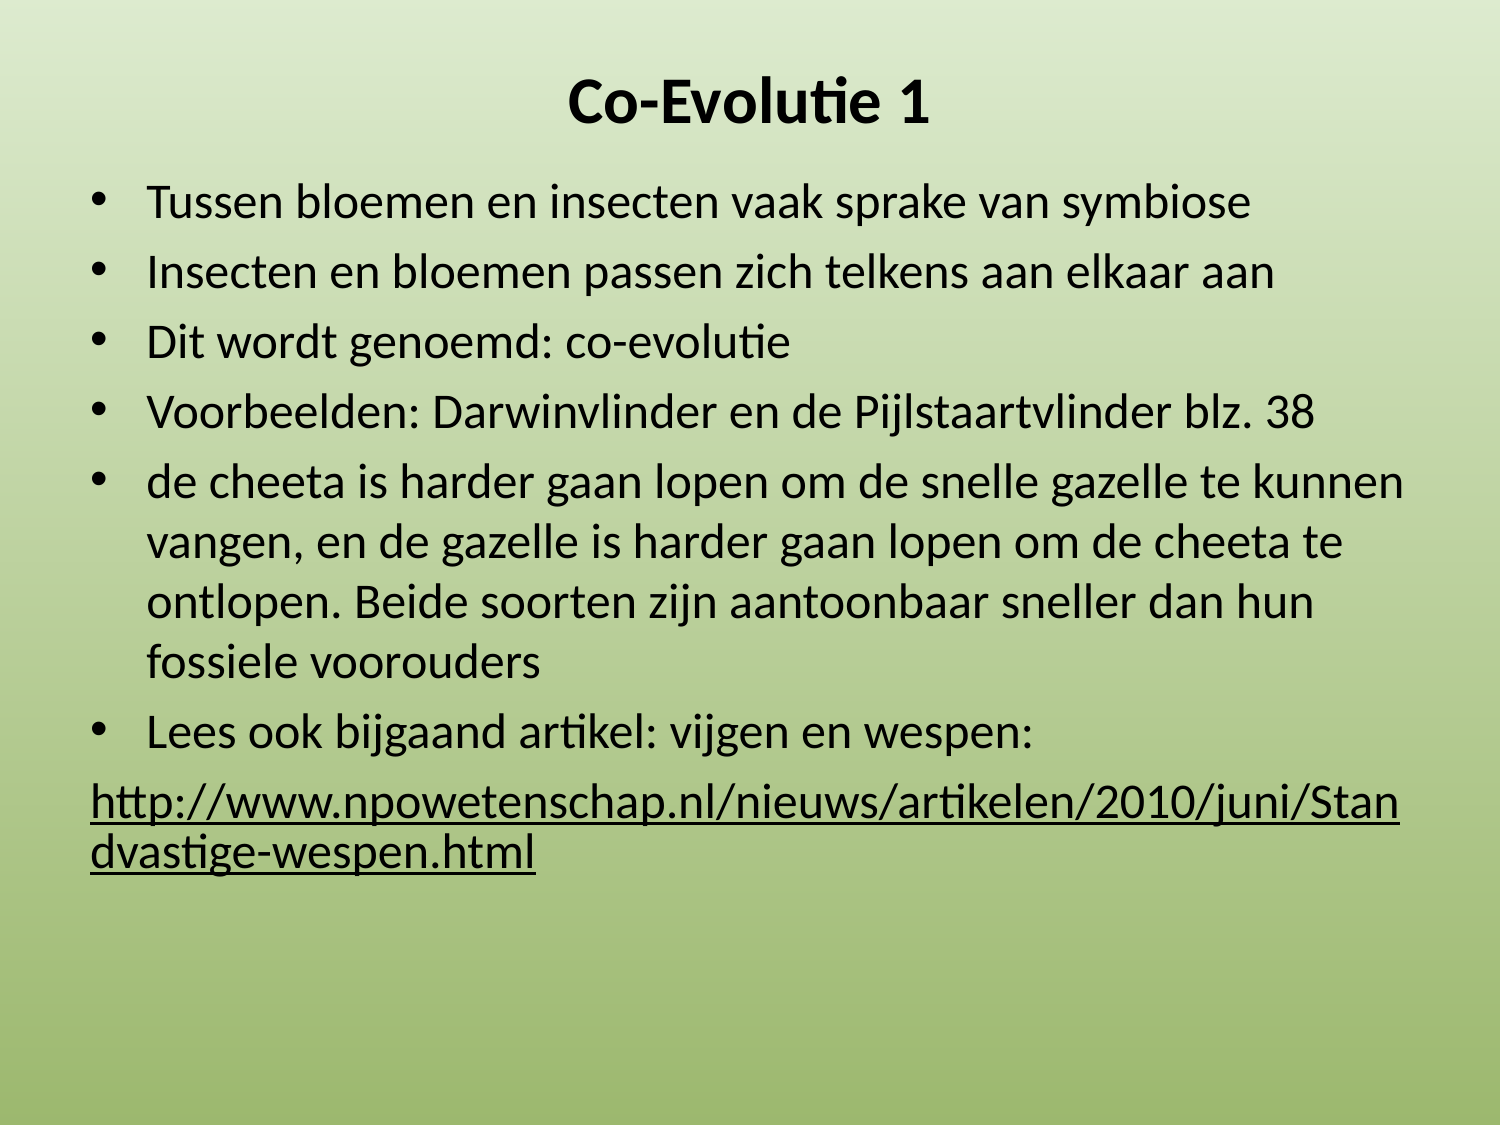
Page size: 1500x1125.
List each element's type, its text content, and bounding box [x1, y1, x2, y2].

title Co-Evolutie 1 [75, 45, 1425, 149]
list Tussen bloemen en insecten vaak sprake van symbiose Insecten en bloemen passen zich telkens aan elkaar aan Dit wordt genoemd: co-evolutie Voorbeelden: Darwinvlinder en de Pijlstaartvlinder blz. 38 de cheeta is harder gaan lopen om de snelle gazelle te kunnen vangen, en de gazelle is harder gaan lopen om de cheeta te ontlopen. Beide soorten zijn aantoonbaar sneller dan hun fossiele voorouders Lees ook bijgaand artikel: vijgen en wespen: http://www.npowetenschap.nl/nieuws/artikelen/2010/juni/Standvastige-wespen.html [75, 160, 1425, 1083]
